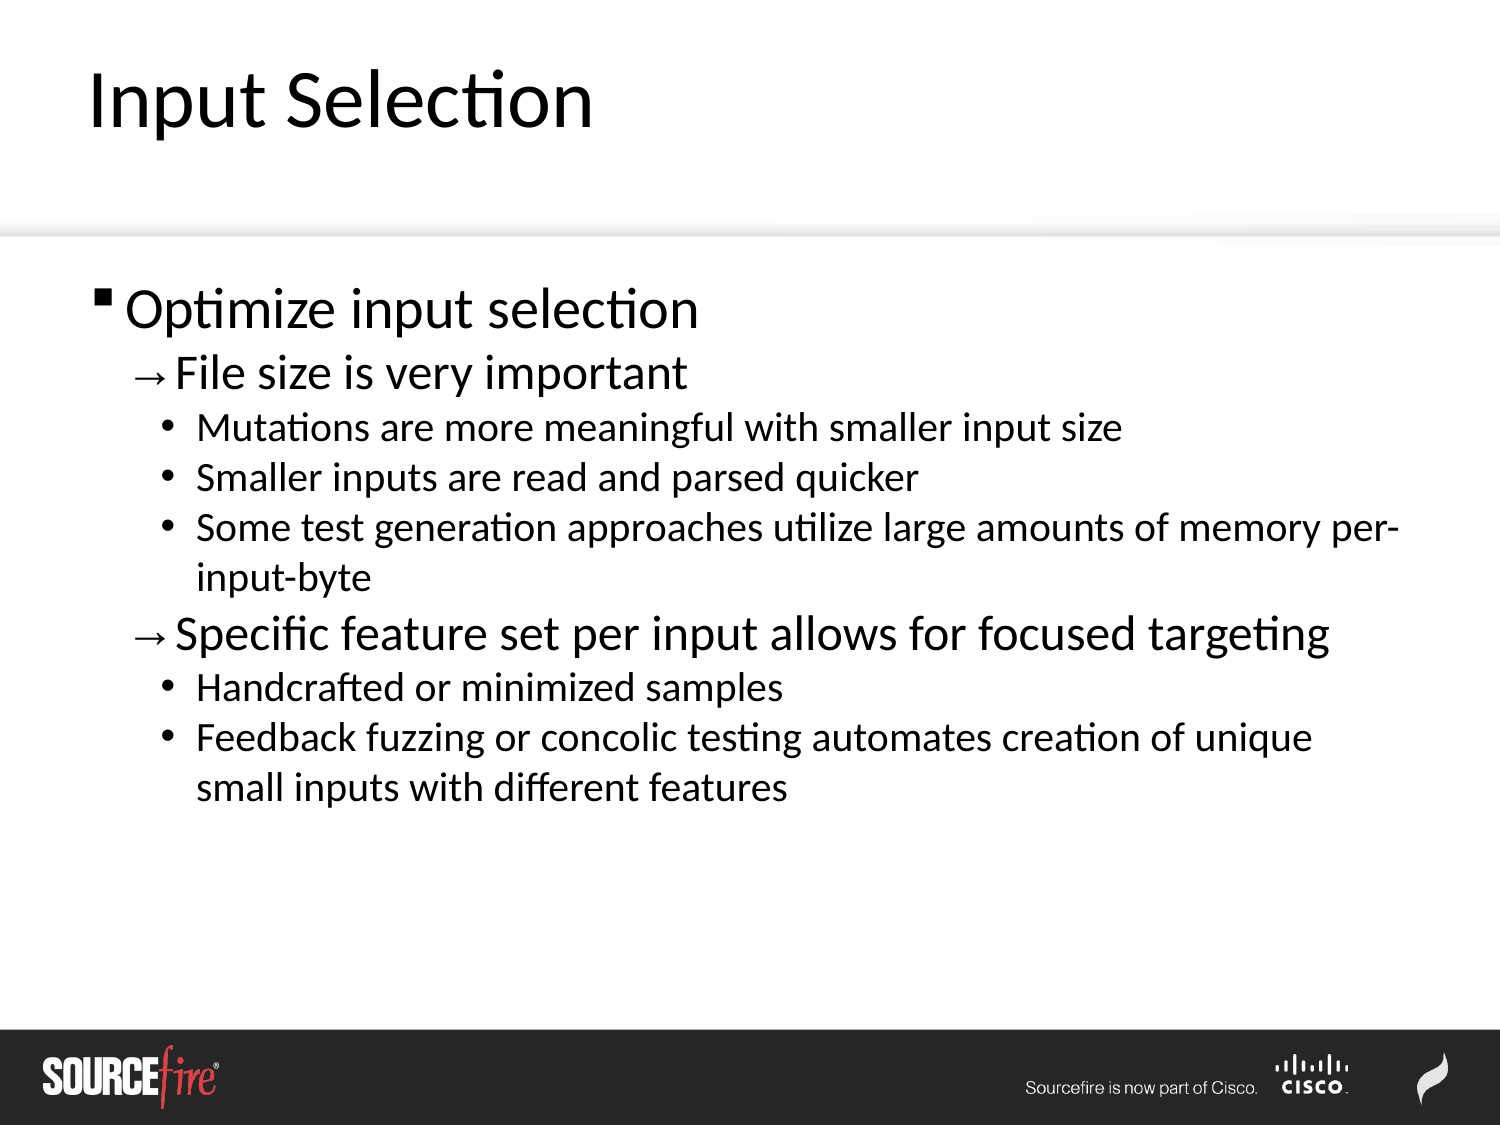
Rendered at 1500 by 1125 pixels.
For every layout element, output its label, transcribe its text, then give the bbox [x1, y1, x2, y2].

text_box Input Selection [72, 51, 1423, 215]
text_box Optimize input selection File size is very important Mutations are more meaningful with smaller input size Smaller inputs are read and parsed quicker Some test generation approaches utilize large amounts of memory per-input-byte Specific feature set per input allows for focused targeting Handcrafted or minimized samples Feedback fuzzing or concolic testing automates creation of unique small inputs with different features [75, 262, 1425, 1005]
picture [43, 1045, 219, 1109]
picture [0, 214, 1500, 246]
picture [1417, 1051, 1448, 1106]
picture [1026, 1054, 1348, 1097]
